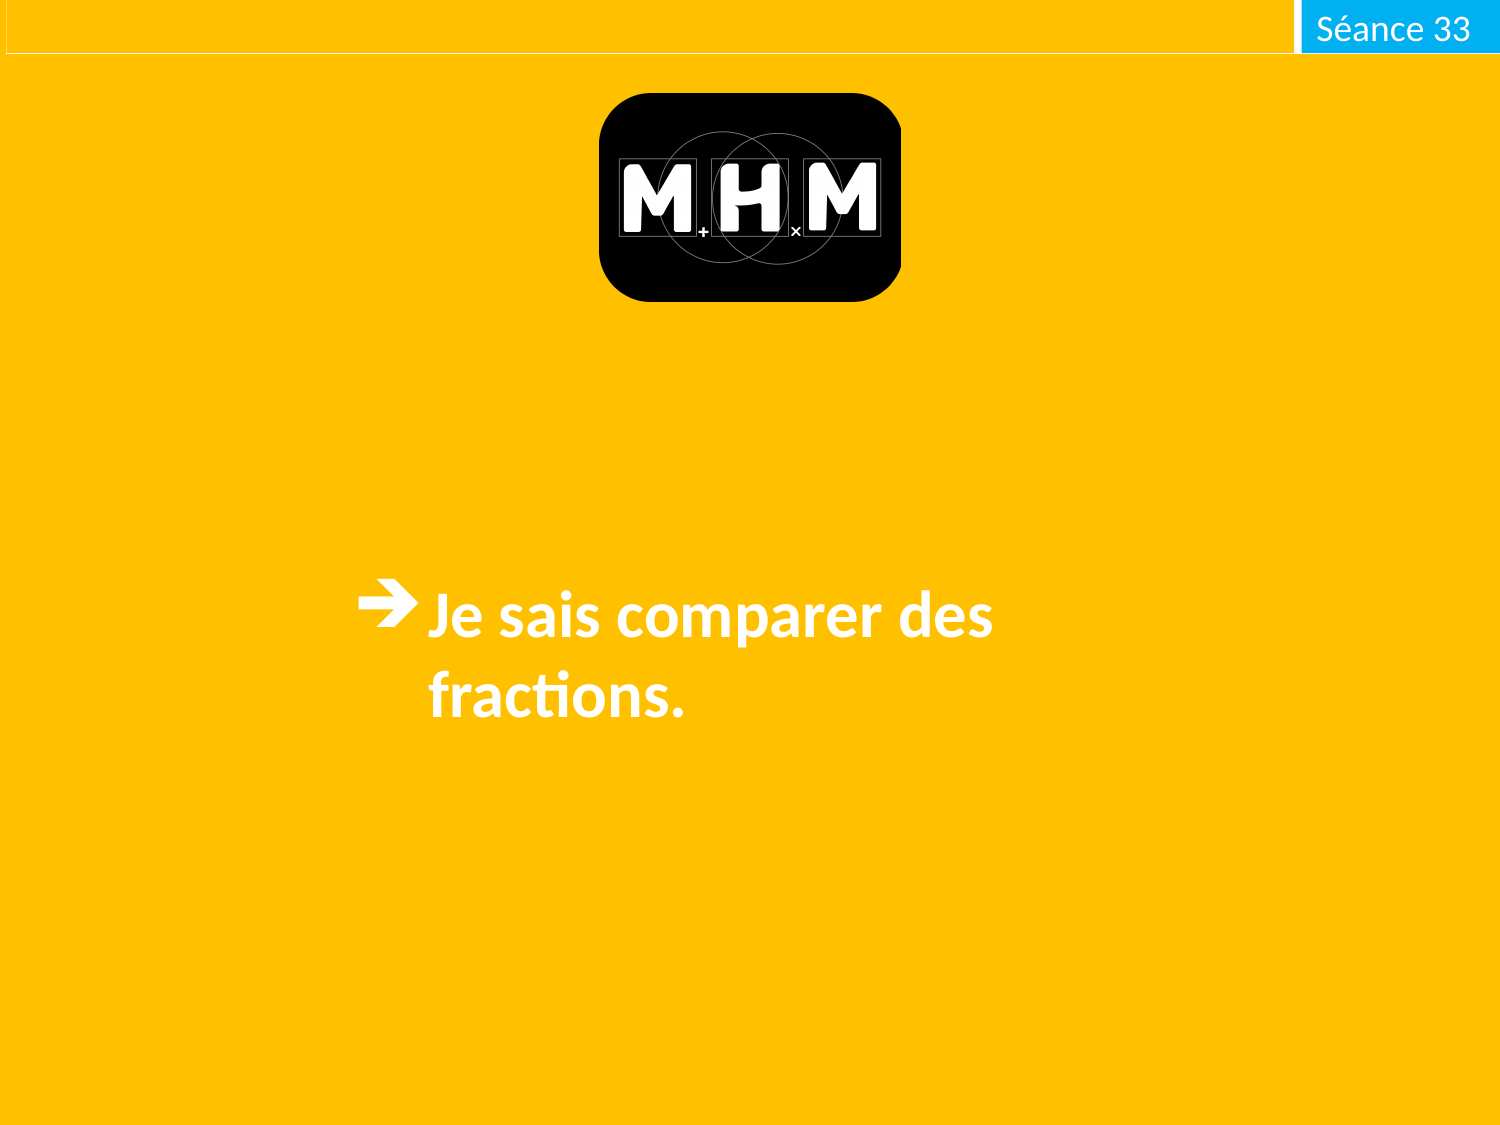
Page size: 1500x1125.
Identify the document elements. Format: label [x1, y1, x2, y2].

text_box [0, 54, 1500, 1125]
